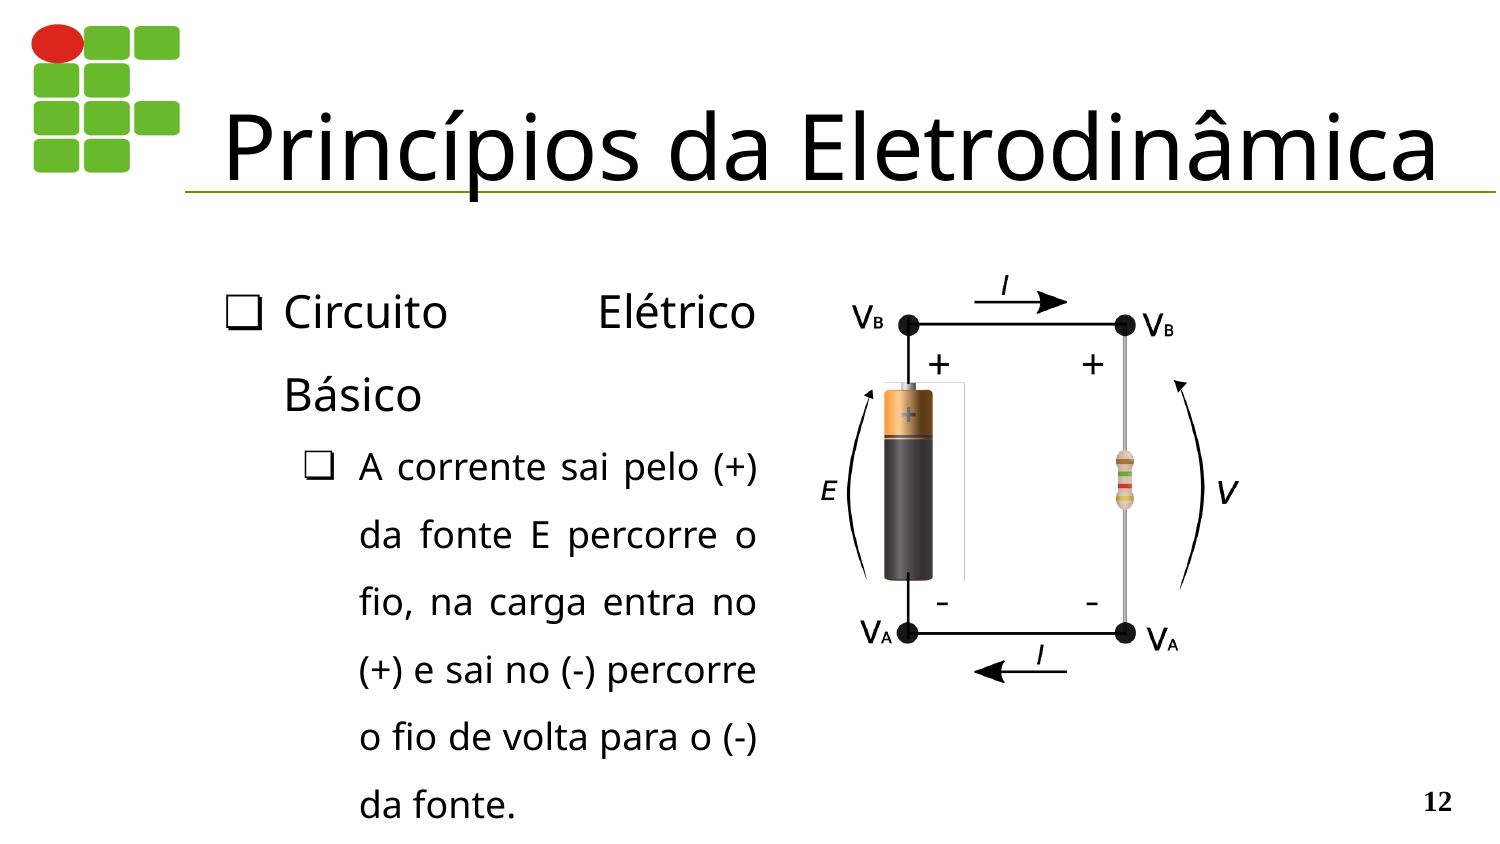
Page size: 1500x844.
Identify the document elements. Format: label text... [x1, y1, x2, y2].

list Circuito Elétrico Básico A corrente sai pelo (+) da fonte E percorre o fio, na carga entra no (+) e sai no (-) percorre o fio de volta para o (-) da fonte. [193, 248, 773, 815]
text_box ‹#› [1155, 768, 1468, 825]
title Princípios da Eletrodinâmica [206, 26, 1468, 207]
picture [29, 23, 182, 174]
picture [820, 275, 1240, 684]
